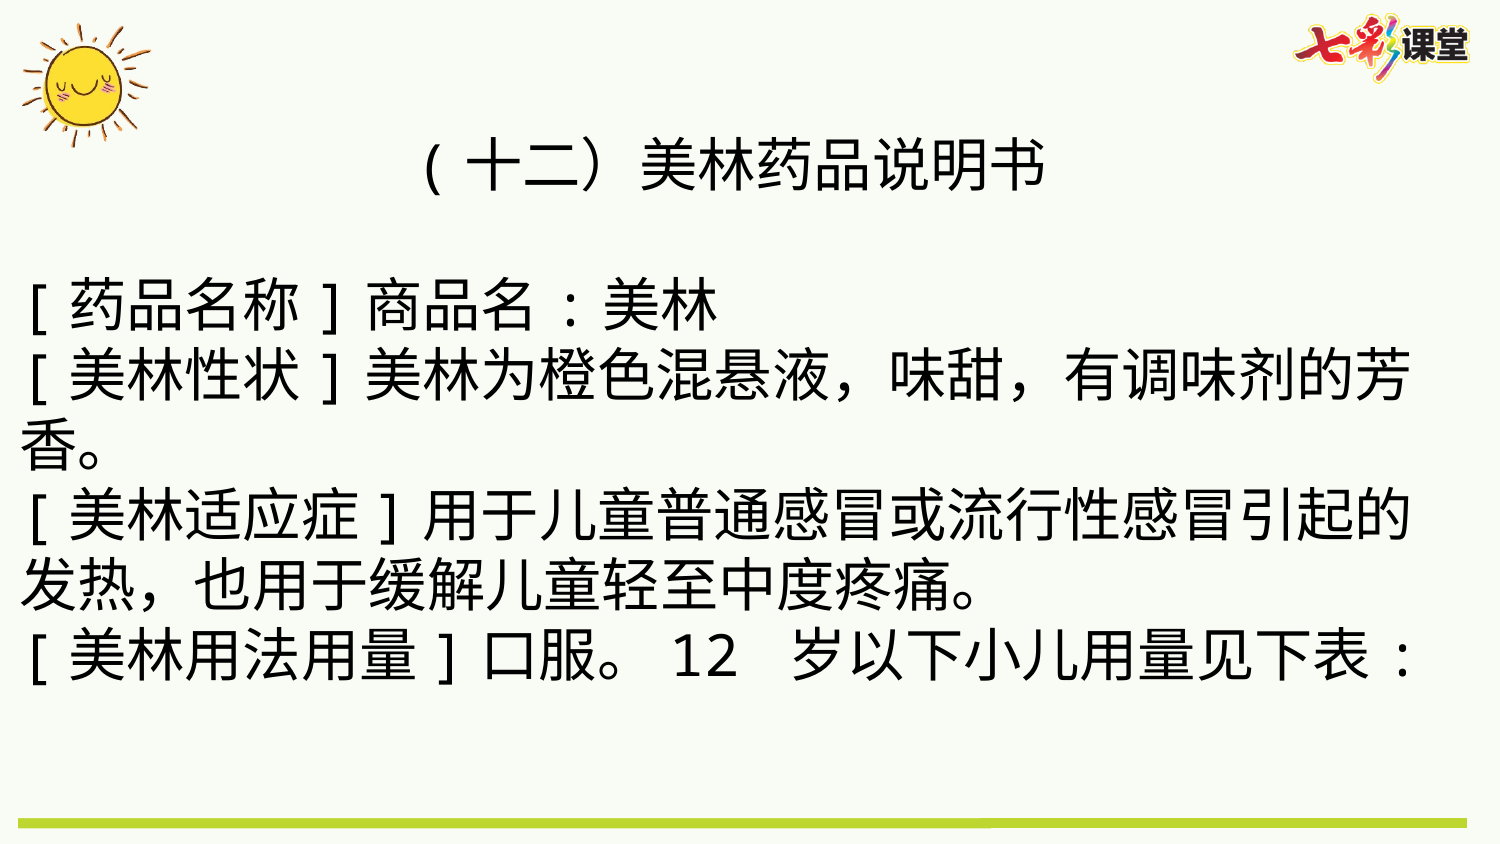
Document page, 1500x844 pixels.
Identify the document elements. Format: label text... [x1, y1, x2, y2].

text_box (十二）美林药品说明书 [药品名称]商品名:美林 [美林性状]美林为橙色混悬液，味甜，有调味剂的芳香。 [美林适应症]用于儿童普通感冒或流行性感冒引起的发热，也用于缓解儿童轻至中度疼痛。 [美林用法用量]口服。12 岁以下小儿用量见下表: [4, 120, 1458, 696]
picture [1291, 9, 1472, 87]
picture [18, 771, 1467, 844]
picture [0, 0, 173, 172]
